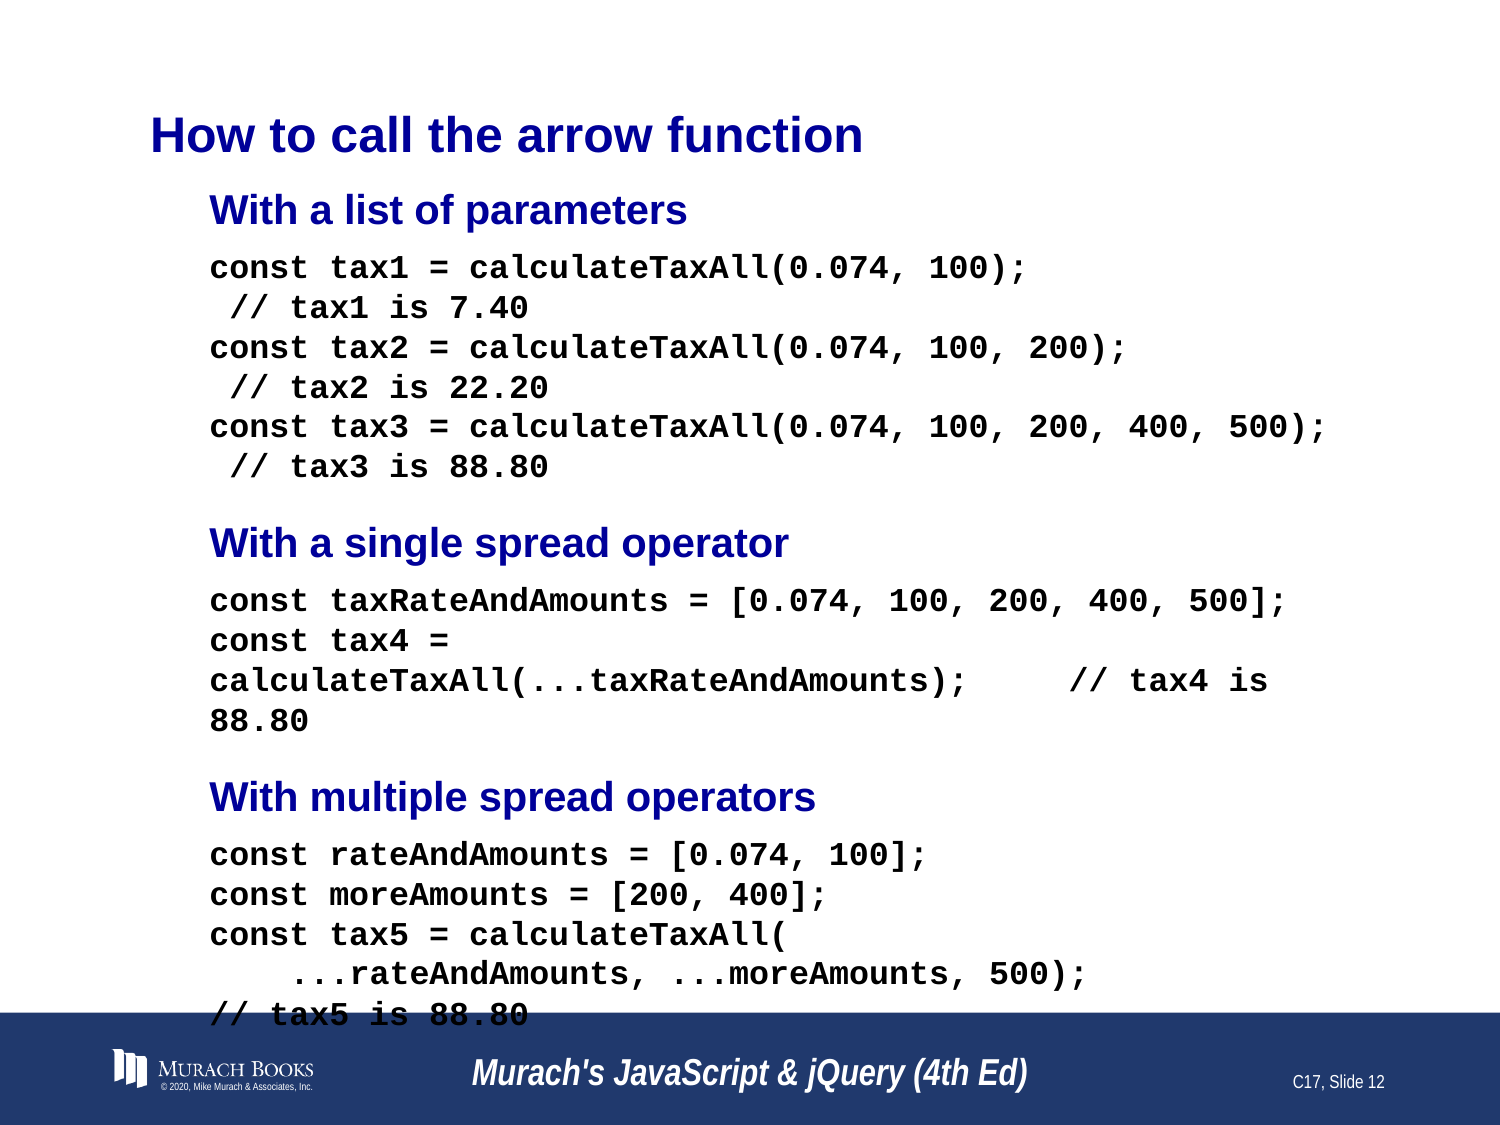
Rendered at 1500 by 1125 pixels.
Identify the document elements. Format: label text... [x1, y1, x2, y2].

slide_number C17, Slide 12 [1087, 1025, 1400, 1100]
footer © 2020, Mike Murach & Associates, Inc. [12, 1025, 463, 1100]
title How to call the arrow function [150, 102, 1350, 164]
list With a list of parameters const tax1 = calculateTaxAll(0.074, 100); // tax1 is 7.40 const tax2 = calculateTaxAll(0.074, 100, 200); // tax2 is 22.20 const tax3 = calculateTaxAll(0.074, 100, 200, 400, 500); // tax3 is 88.80 With a single spread operator const taxRateAndAmounts = [0.074, 100, 200, 400, 500]; const tax4 = calculateTaxAll(...taxRateAndAmounts); // tax4 is 88.80 With multiple spread operators const rateAndAmounts = [0.074, 100]; const moreAmounts = [200, 400]; const tax5 = calculateTaxAll( ...rateAndAmounts, ...moreAmounts, 500); // tax5 is 88.80 [137, 174, 1350, 975]
slide_number Murach's JavaScript & jQuery (4th Ed) [463, 1025, 1050, 1100]
